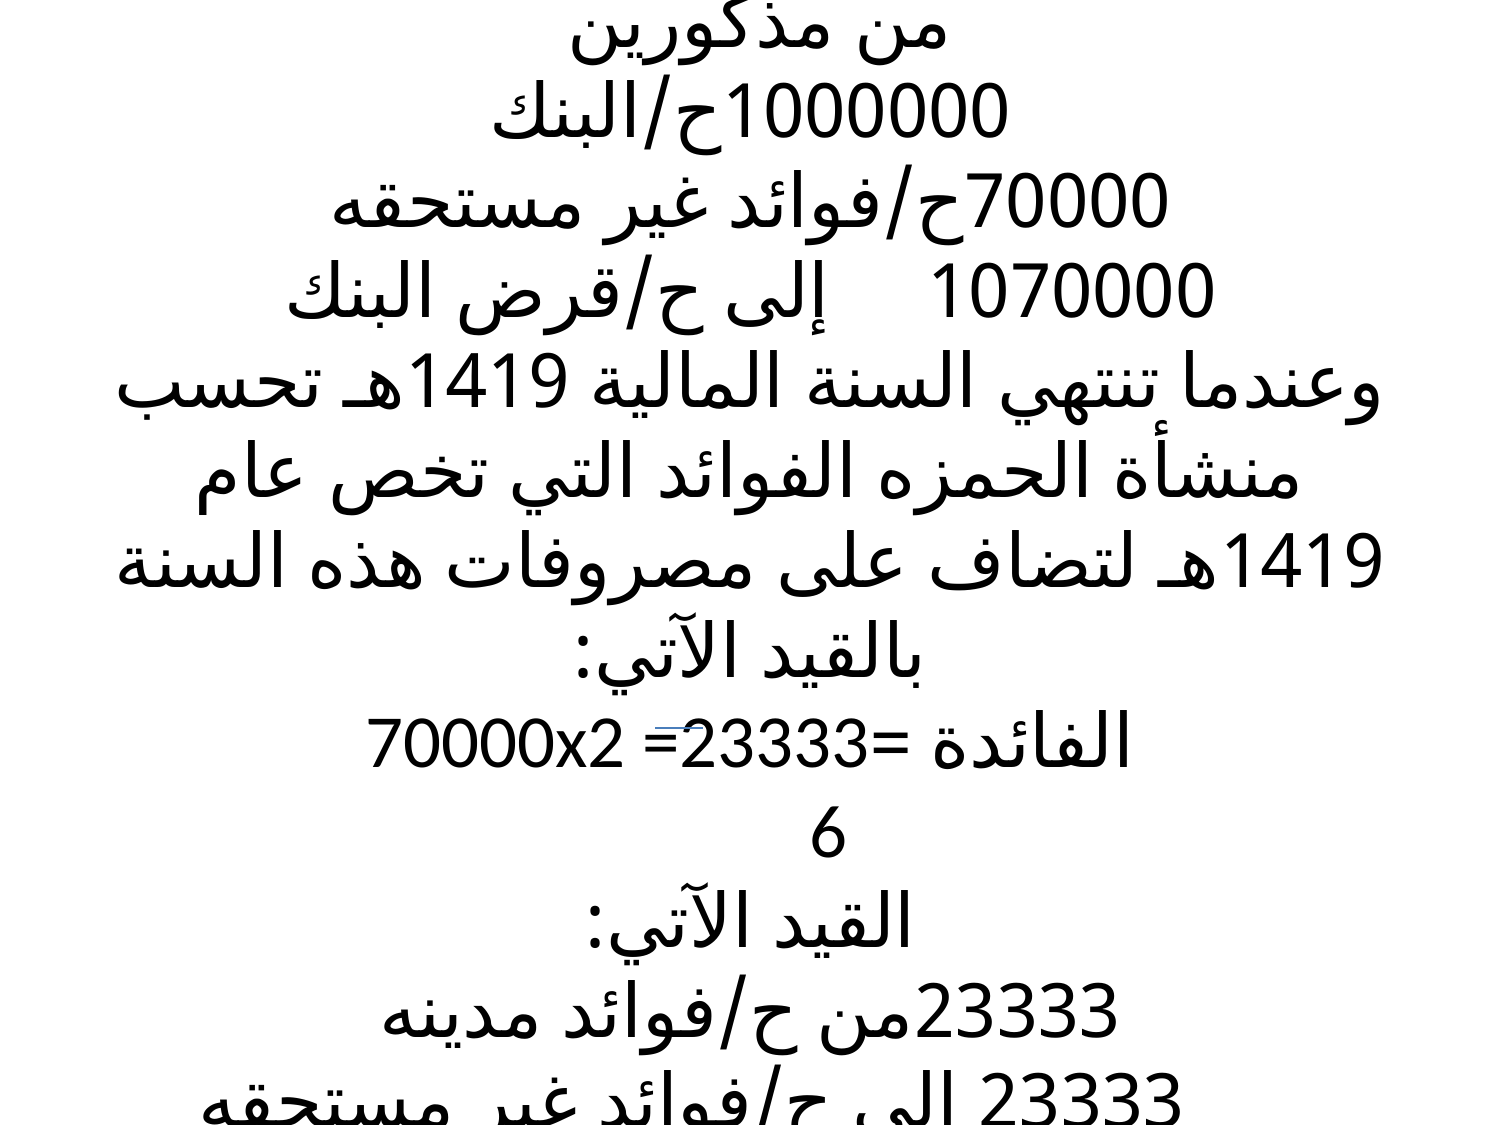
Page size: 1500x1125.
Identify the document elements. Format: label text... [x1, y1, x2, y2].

title من مذكورين 1000000ح/البنك 70000ح/فوائد غير مستحقه 1070000 إلى ح/قرض البنك وعندما تنتهي السنة المالية 1419هـ تحسب منشأة الحمزه الفوائد التي تخص عام 1419هـ لتضاف على مصروفات هذه السنة بالقيد الآتي: الفائدة =70000x2 =23333 6 القيد الآتي: 23333من ح/فوائد مدينه 23333 إلى ح/فوائد غير مستحقه [75, 45, 1425, 1071]
